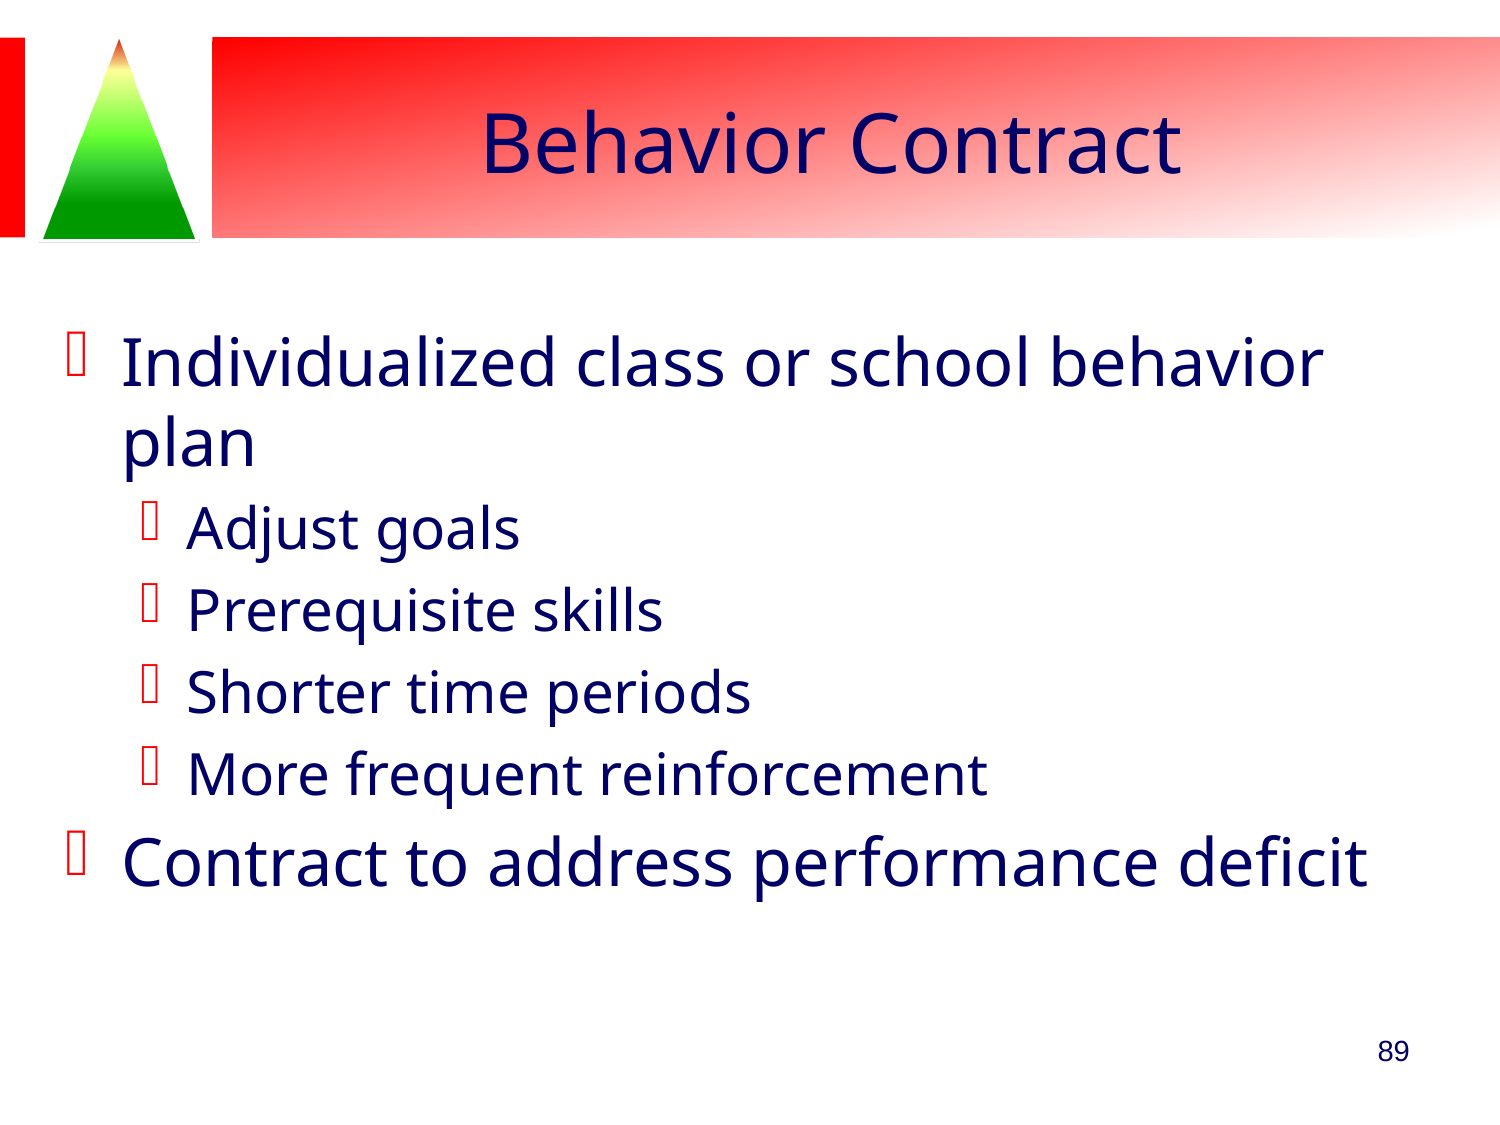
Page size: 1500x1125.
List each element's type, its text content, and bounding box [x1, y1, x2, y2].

title Behavior Contract [237, 37, 1426, 243]
list Individualized class or school behavior plan Adjust goals Prerequisite skills Shorter time periods More frequent reinforcement Contract to address performance deficit [49, 312, 1426, 1006]
picture [37, 30, 200, 243]
slide_number 89 [1074, 1024, 1426, 1103]
